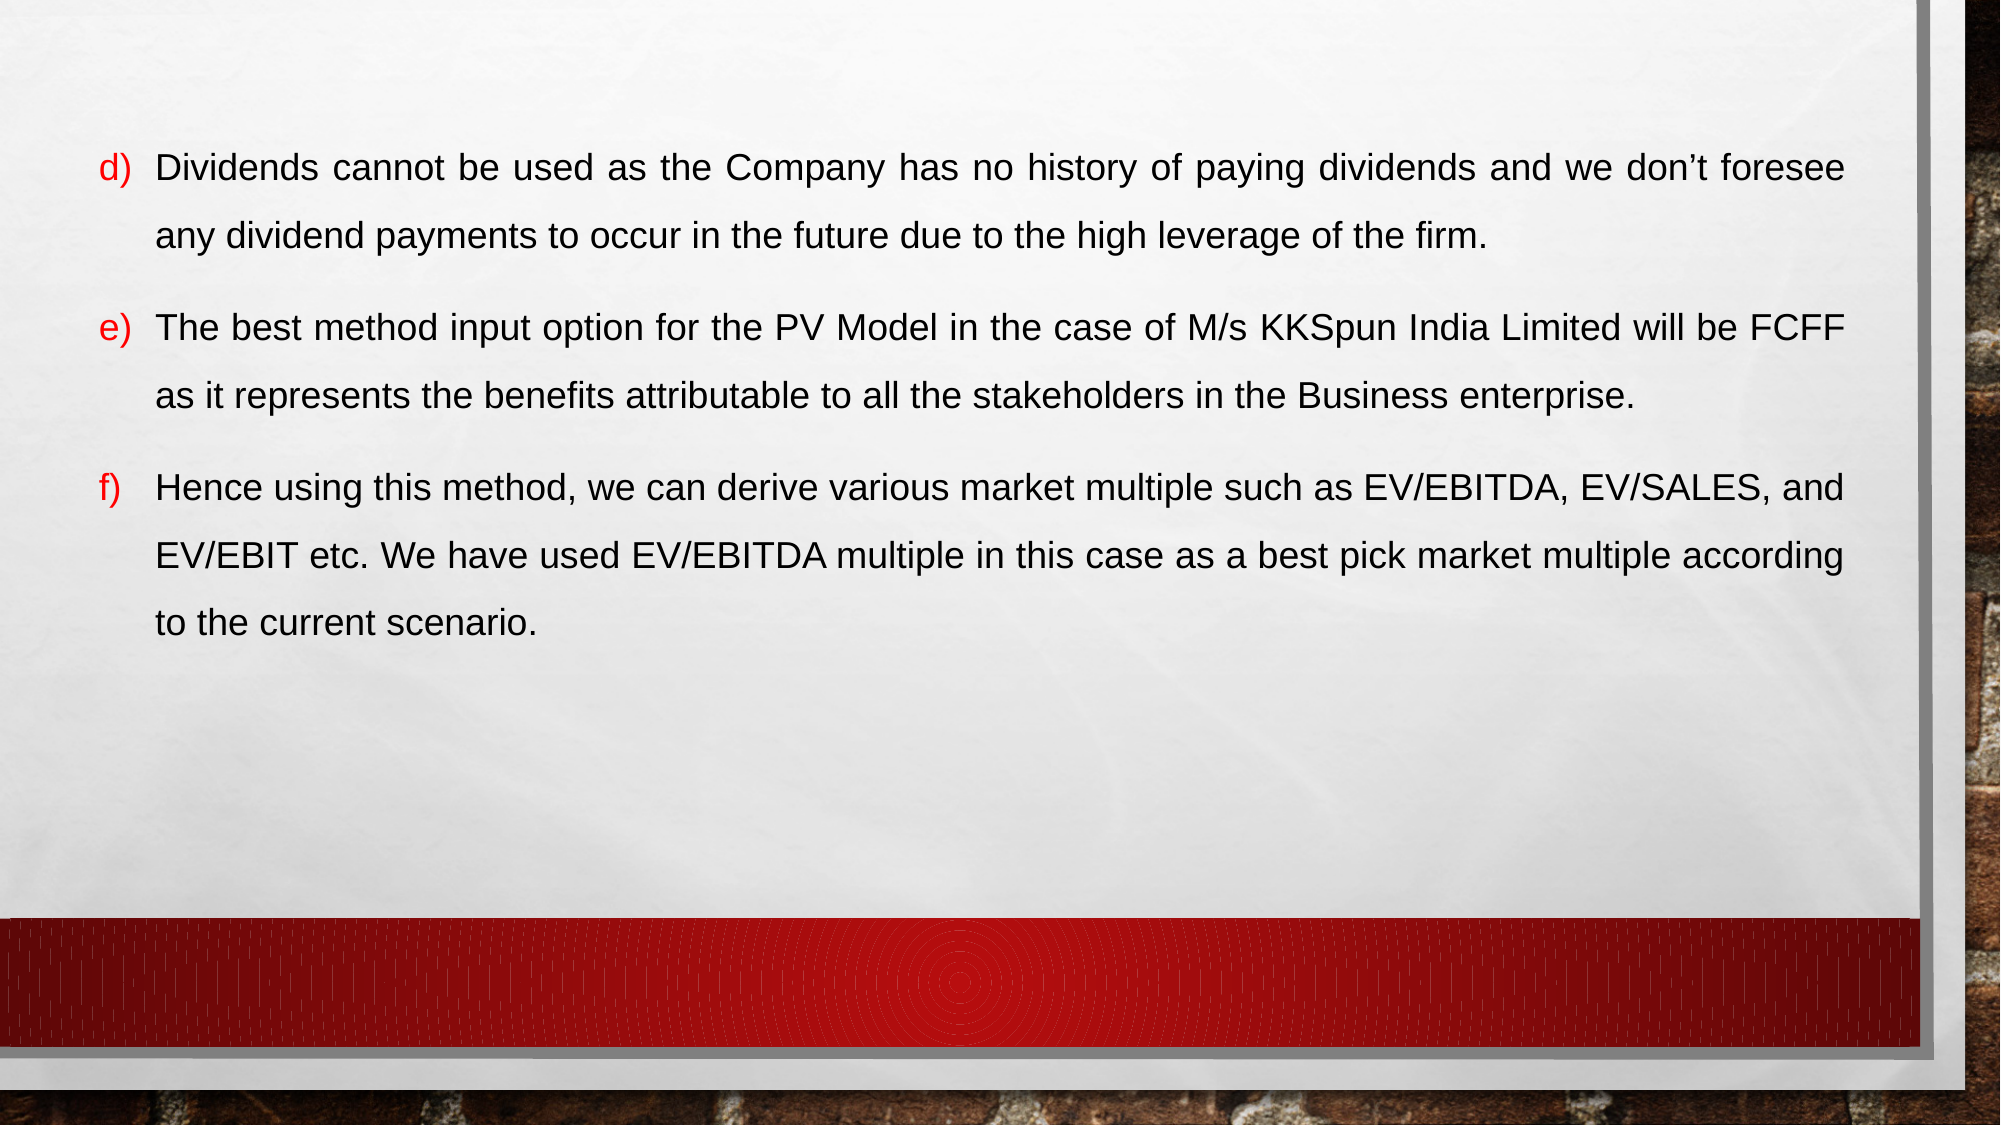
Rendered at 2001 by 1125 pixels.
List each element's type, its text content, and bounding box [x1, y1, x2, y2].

picture [0, 0, 2000, 1125]
text_box Dividends cannot be used as the Company has no history of paying dividends and we don’t foresee any dividend payments to occur in the future due to the high leverage of the firm. The best method input option for the PV Model in the case of M/s KKSpun India Limited will be FCFF as it represents the benefits attributable to all the stakeholders in the Business enterprise. Hence using this method, we can derive various market multiple such as EV/EBITDA, EV/SALES, and EV/EBIT etc. We have used EV/EBITDA multiple in this case as a best pick market multiple according to the current scenario. [84, 113, 1861, 789]
